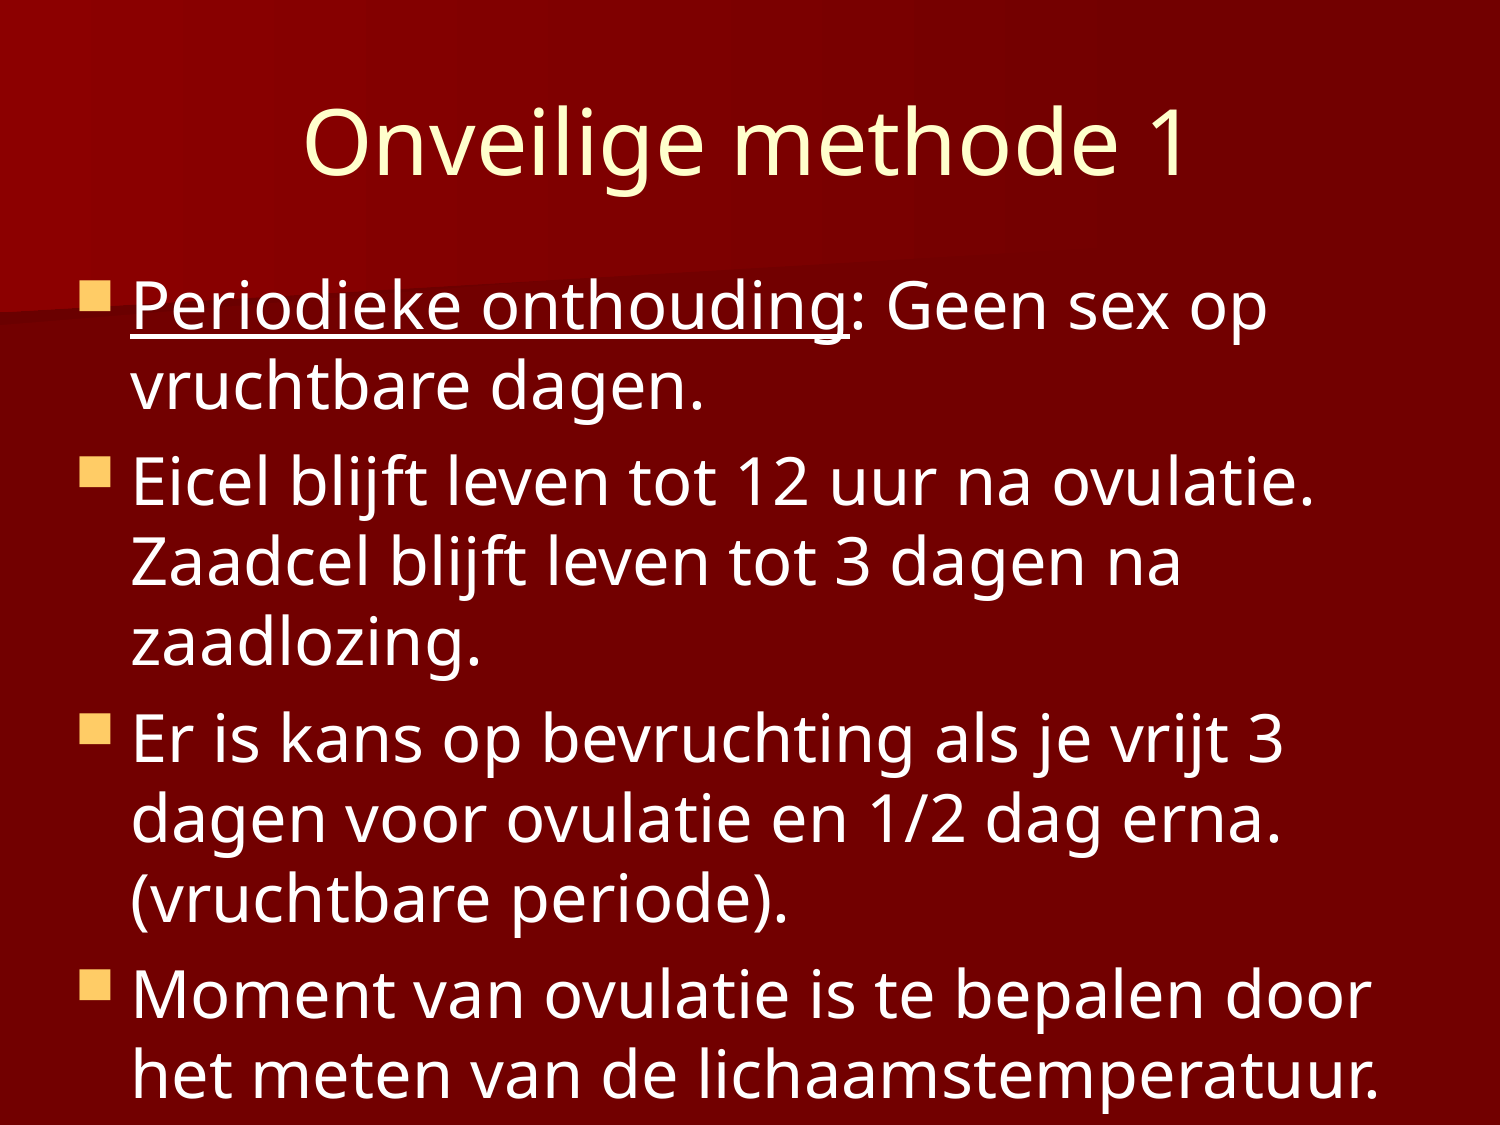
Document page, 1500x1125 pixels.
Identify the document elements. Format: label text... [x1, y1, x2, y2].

title Onveilige methode 1 [74, 28, 1425, 250]
list Periodieke onthouding: Geen sex op vruchtbare dagen. Eicel blijft leven tot 12 uur na ovulatie. Zaadcel blijft leven tot 3 dagen na zaadlozing. Er is kans op bevruchting als je vrijt 3 dagen voor ovulatie en 1/2 dag erna. (vruchtbare periode). Moment van ovulatie is te bepalen door het meten van de lichaamstemperatuur. (niet erg betrouwbaar)‏ [74, 262, 1425, 1125]
